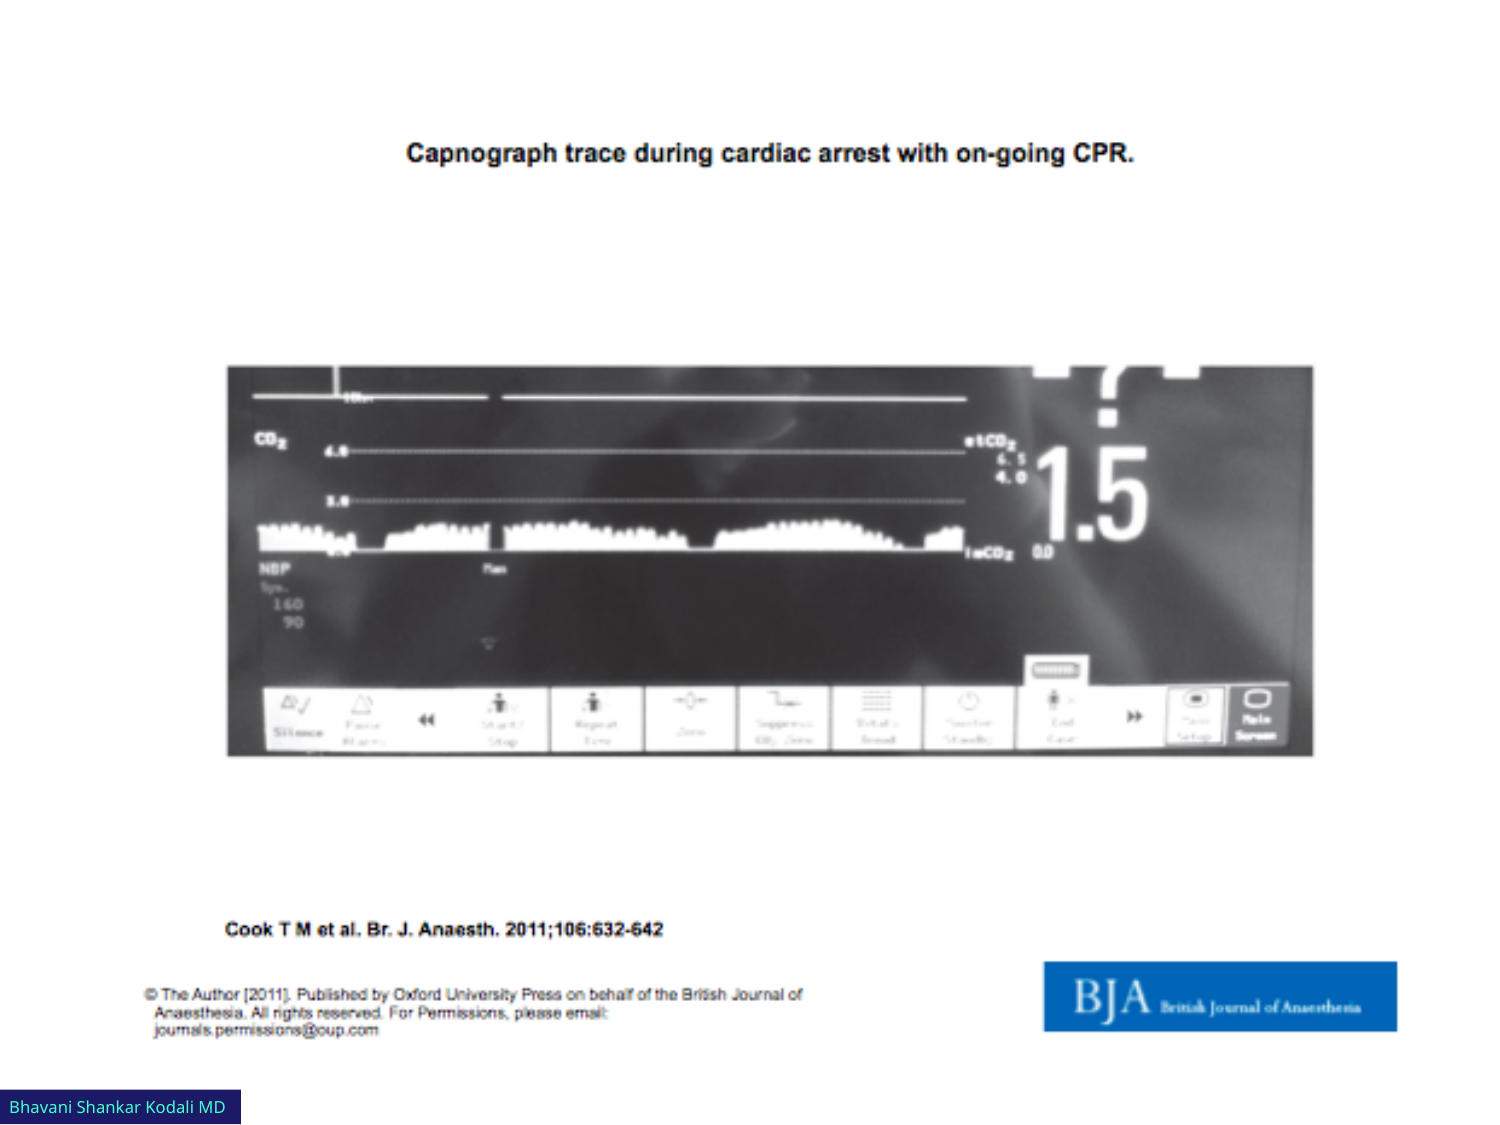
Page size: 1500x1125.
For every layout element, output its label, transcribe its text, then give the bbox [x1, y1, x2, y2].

text_box Bhavani Shankar Kodali MD [0, 1089, 241, 1125]
picture [132, 83, 1410, 1042]
